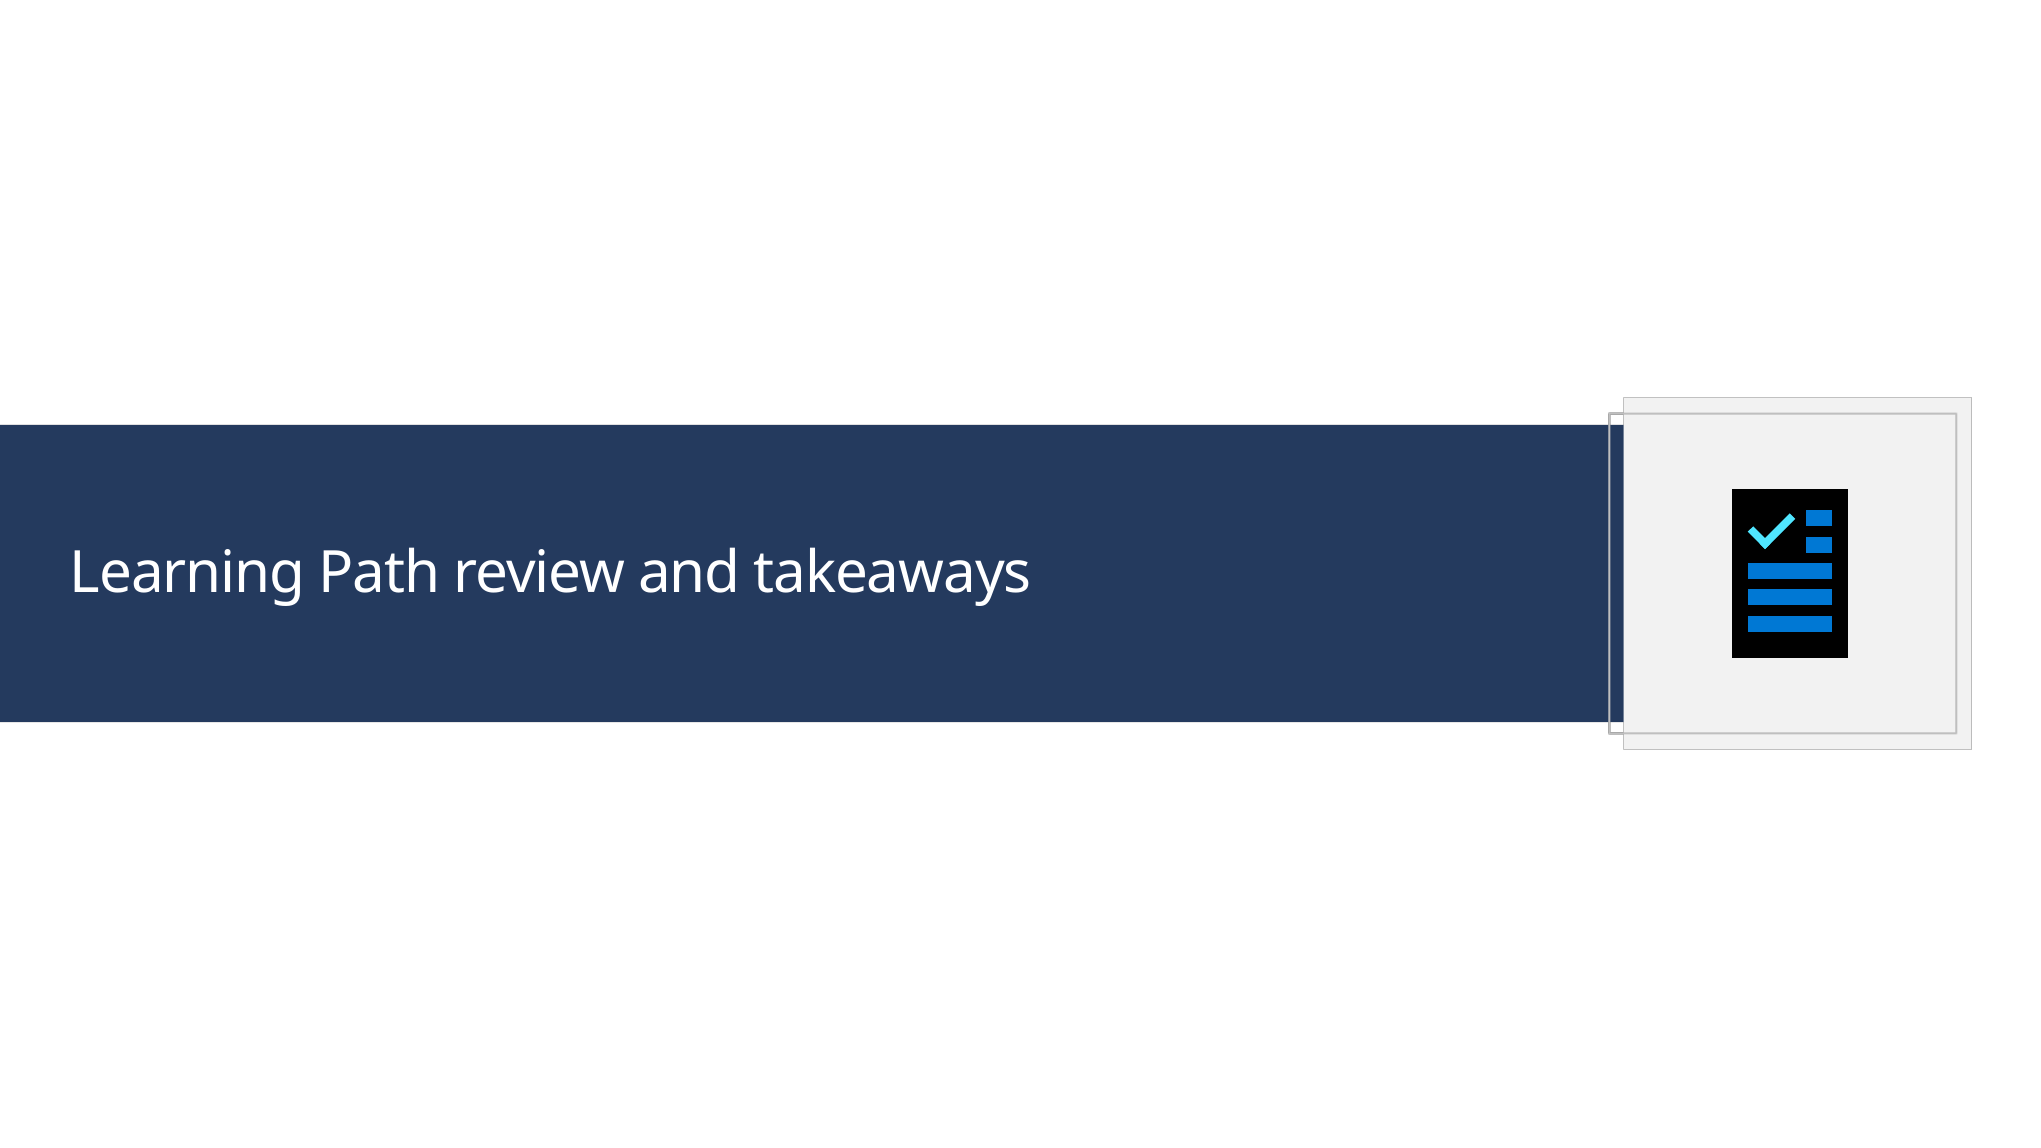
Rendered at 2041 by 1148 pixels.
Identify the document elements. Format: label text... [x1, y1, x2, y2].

picture [0, 0, 2041, 1148]
title Learning Path review and takeaways [70, 541, 1586, 606]
